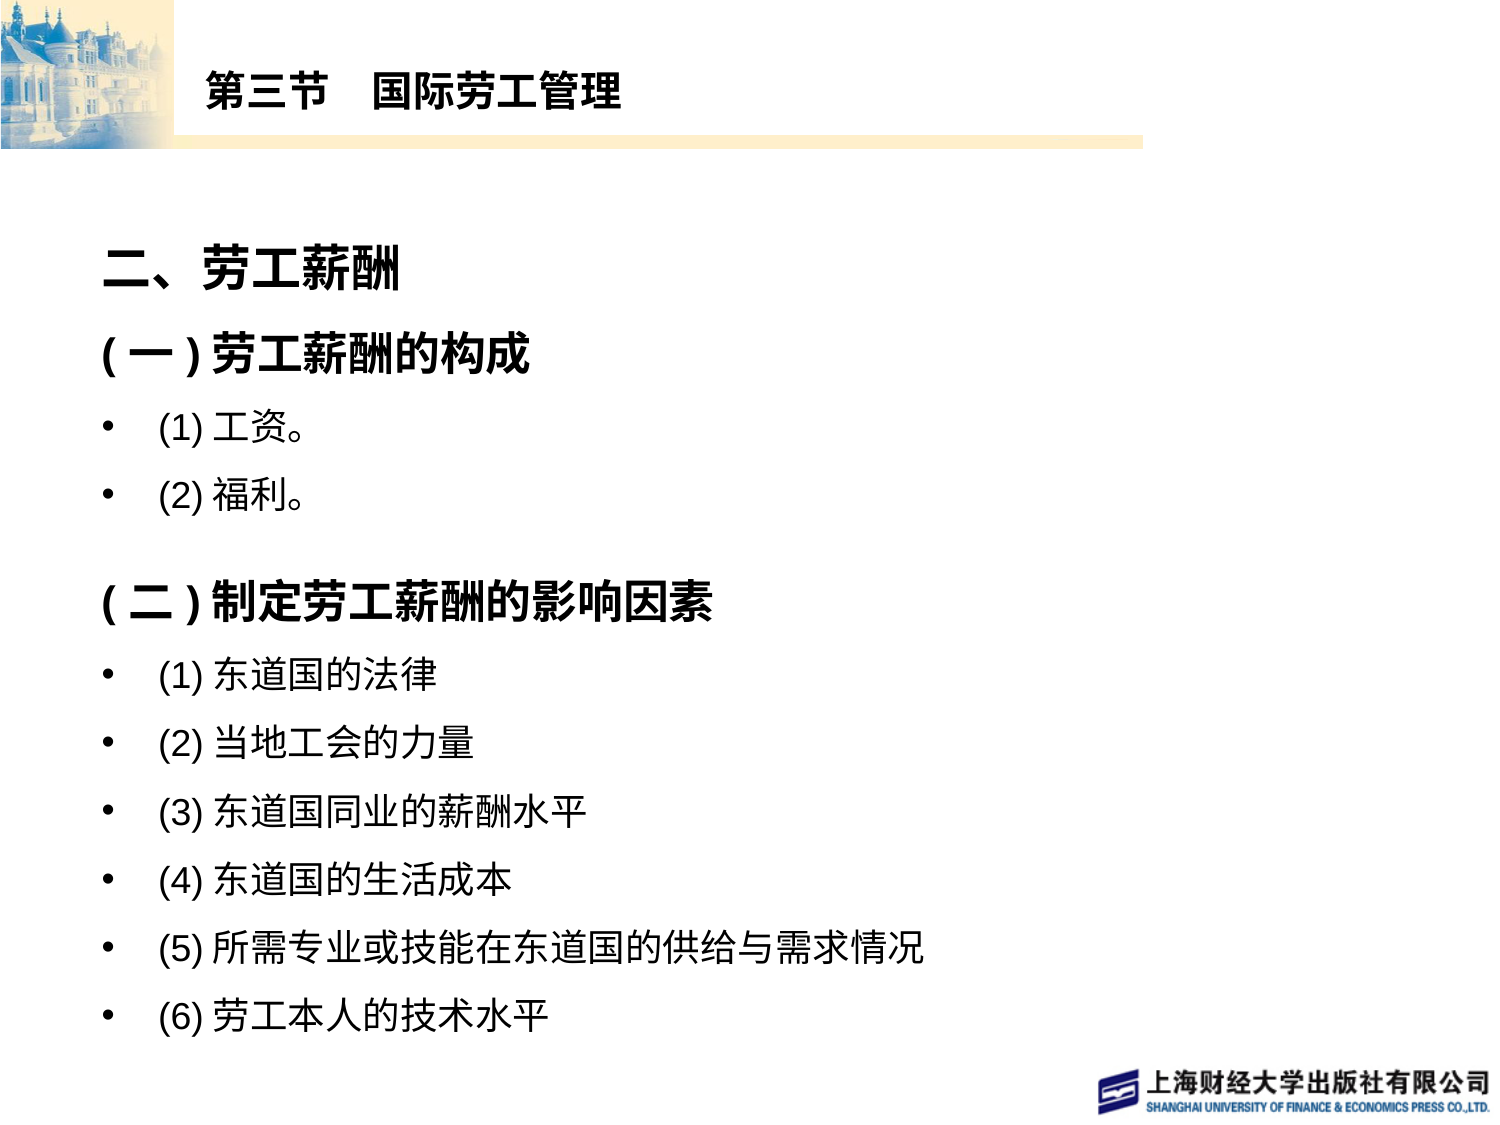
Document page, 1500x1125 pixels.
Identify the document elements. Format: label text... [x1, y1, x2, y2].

picture [0, 0, 1143, 149]
list 二、劳工薪酬 (一)劳工薪酬的构成 (1)工资。 (2)福利。 (二)制定劳工薪酬的影响因素 (1)东道国的法律 (2)当地工会的力量 (3)东道国同业的薪酬水平 (4)东道国的生活成本 (5)所需专业或技能在东道国的供给与需求情况 (6)劳工本人的技术水平 [86, 207, 1425, 1071]
title 第三节 国际劳工管理 [189, 36, 1262, 143]
picture [1097, 1065, 1494, 1120]
